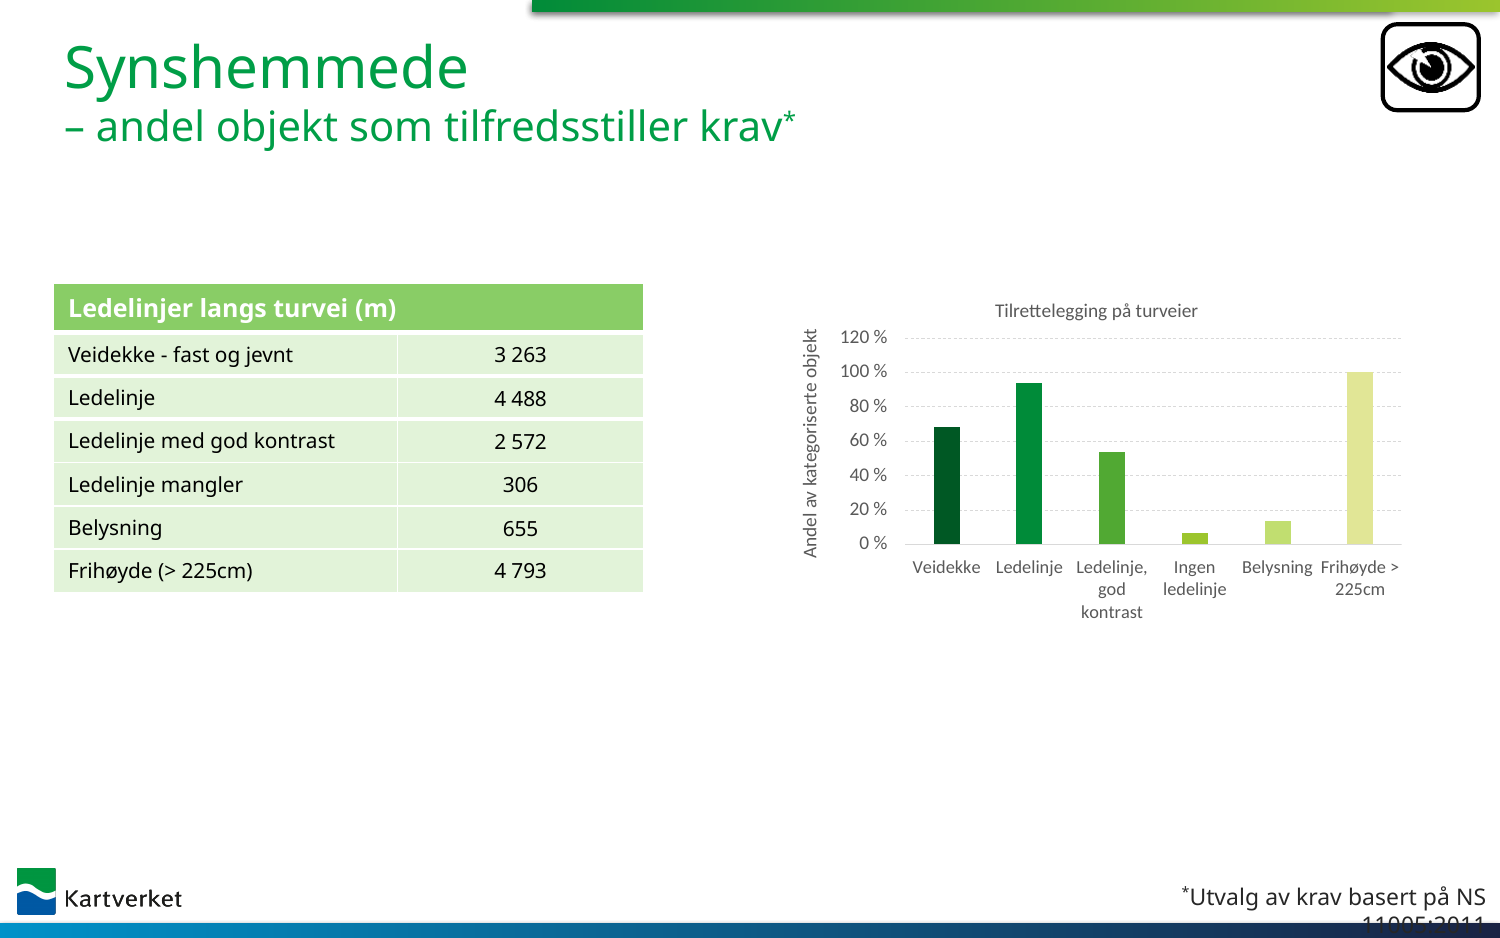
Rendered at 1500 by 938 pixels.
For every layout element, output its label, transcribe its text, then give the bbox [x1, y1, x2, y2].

picture [791, 291, 1402, 630]
table_cell Belysning [54, 507, 397, 548]
table_cell Veidekke - fast og jevnt [54, 335, 397, 374]
text_box Synshemmede – andel objekt som tilfredsstiller krav* [49, 24, 1431, 158]
table_cell 3 263 [398, 335, 643, 374]
table_cell 4 793 [398, 550, 643, 592]
table_cell Frihøyde (> 225cm) [54, 550, 397, 592]
table_cell 2 572 [398, 421, 643, 462]
table_cell Ledelinje [54, 378, 397, 417]
table_cell Ledelinje mangler [54, 463, 397, 505]
table_cell 655 [398, 507, 643, 548]
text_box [1382, 24, 1480, 111]
table_header Ledelinjer langs turvei (m) [54, 284, 643, 330]
table_cell Ledelinje med god kontrast [54, 421, 397, 462]
text_box *Utvalg av krav basert på NS 11005:2011 [1068, 873, 1500, 938]
table_cell 4 488 [398, 378, 643, 417]
table_cell 306 [398, 463, 643, 505]
